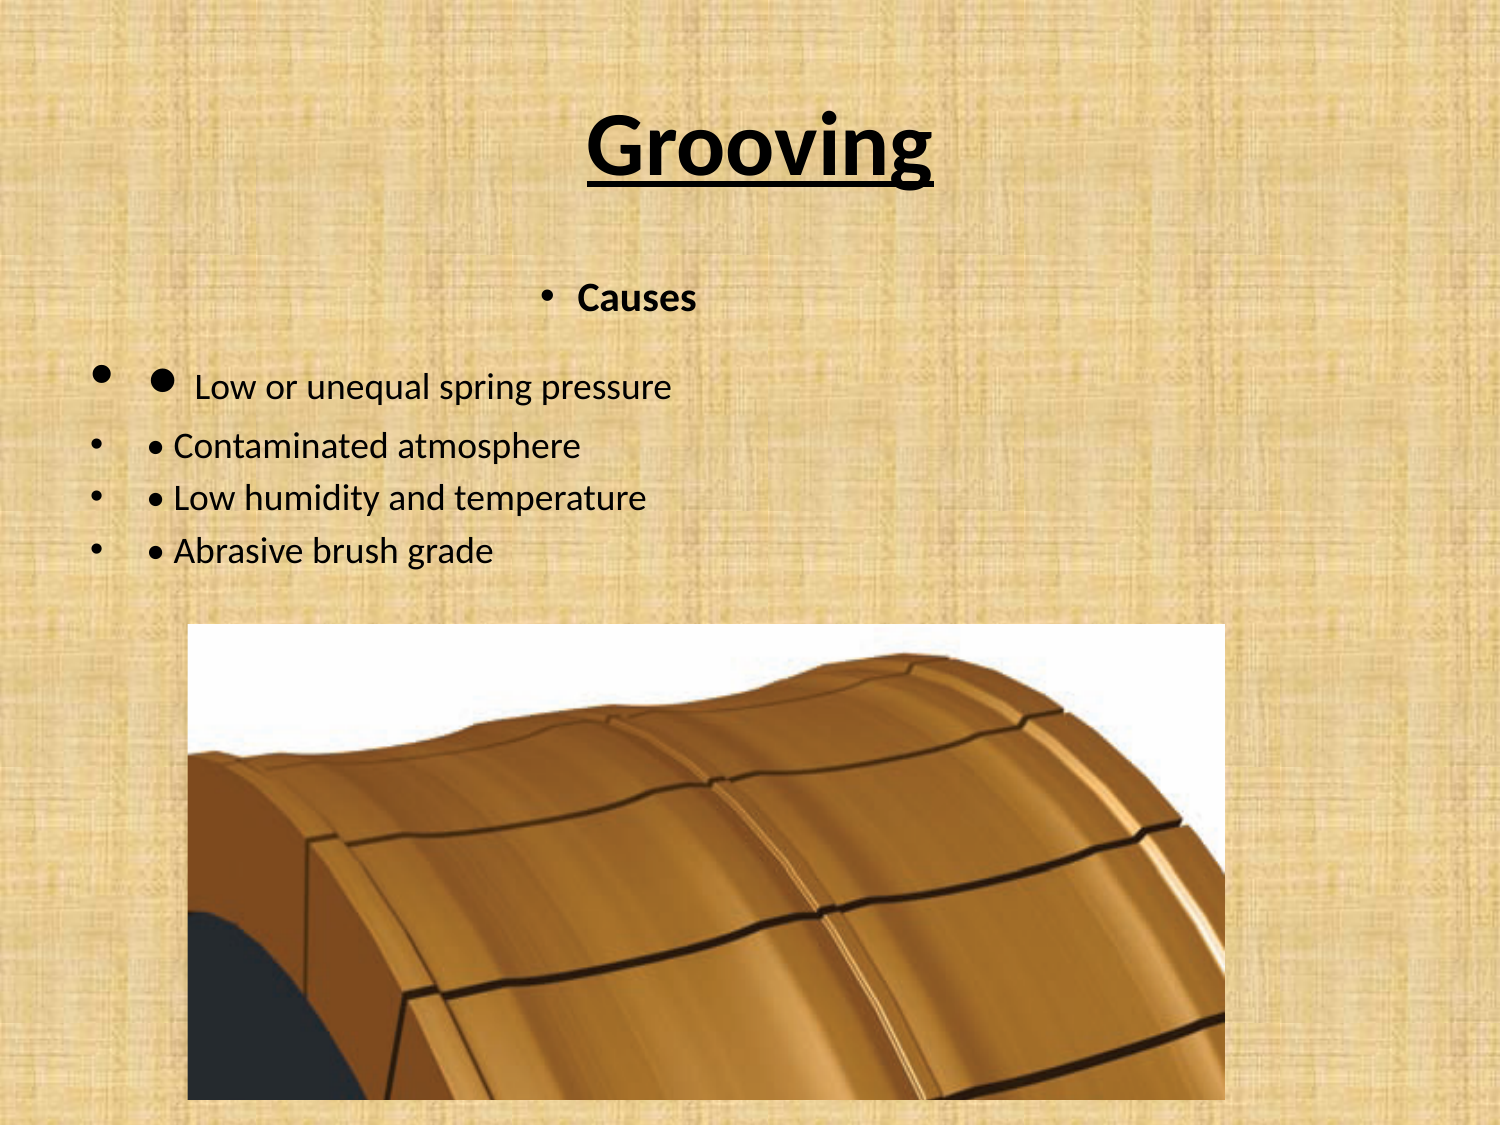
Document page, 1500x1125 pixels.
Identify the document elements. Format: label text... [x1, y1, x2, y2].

picture [0, 0, 1500, 1125]
title Grooving [75, 45, 1425, 233]
list Causes • Low or unequal spring pressure • Contaminated atmosphere • Low humidity and temperature • Abrasive brush grade [75, 262, 1425, 1005]
